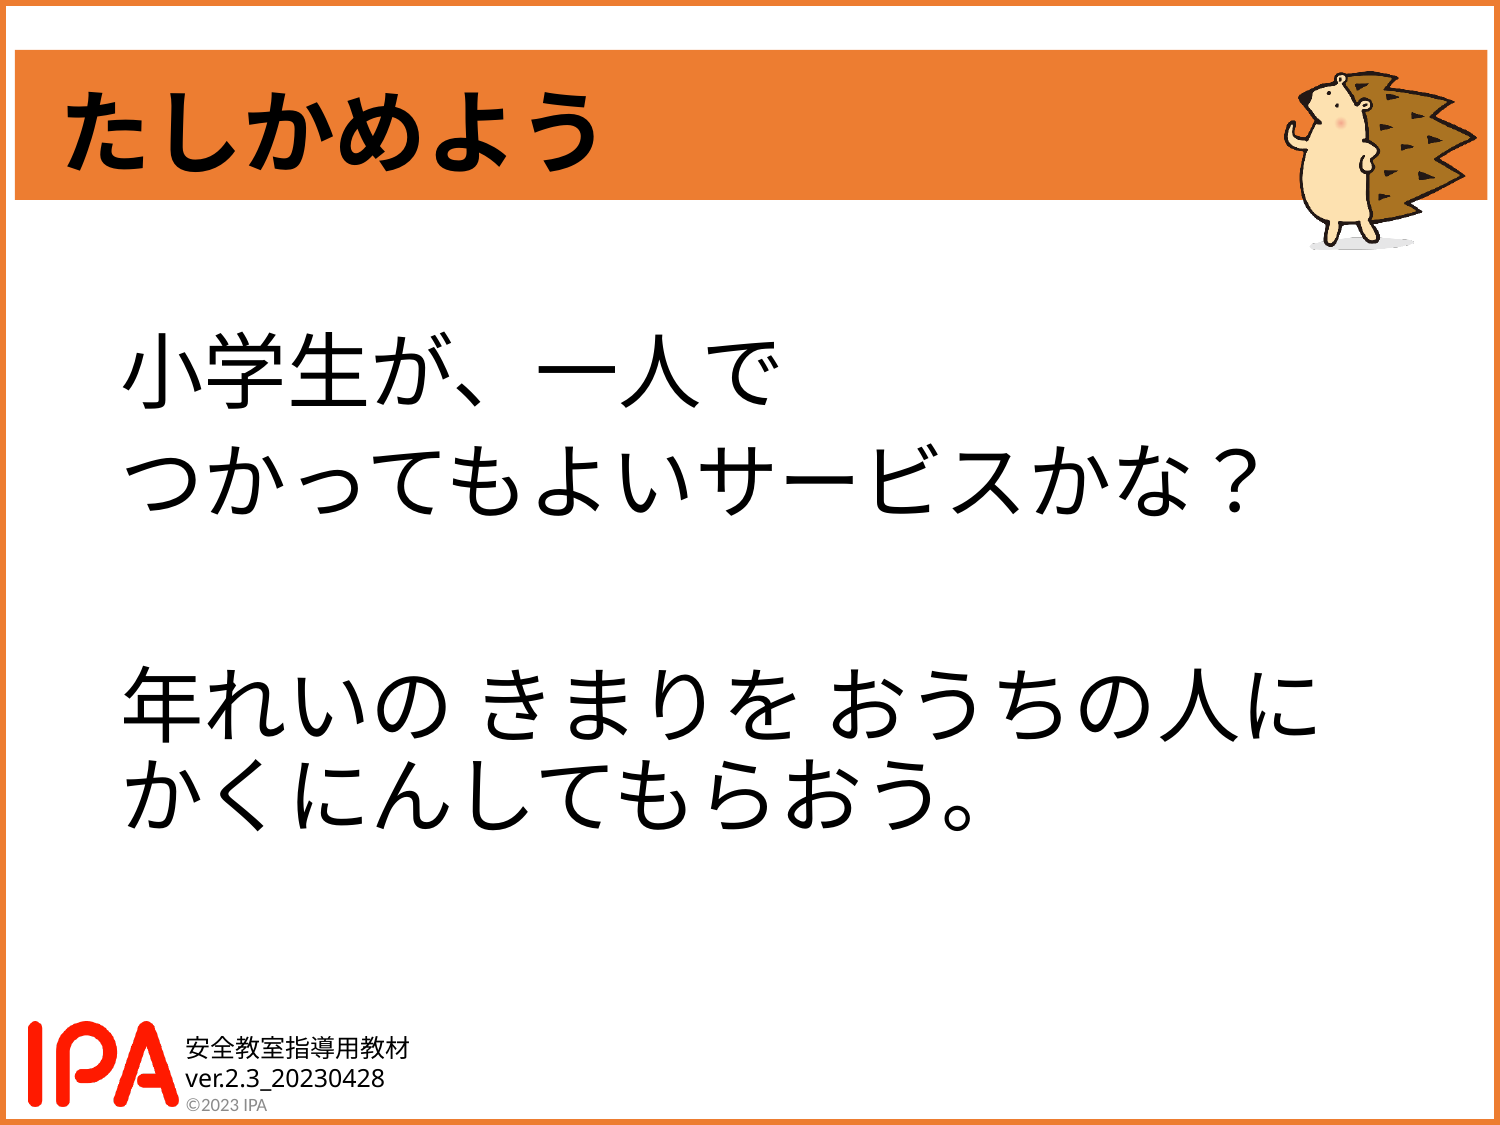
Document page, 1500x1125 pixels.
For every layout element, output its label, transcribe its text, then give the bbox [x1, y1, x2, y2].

picture [1284, 71, 1477, 250]
title たしかめよう [44, 72, 1351, 202]
picture [28, 1021, 179, 1107]
list 小学生が、一人で つかってもよいサービスかな？ 年れいの きまりを おうちの人にかくにんしてもらおう。 [105, 322, 1400, 1037]
